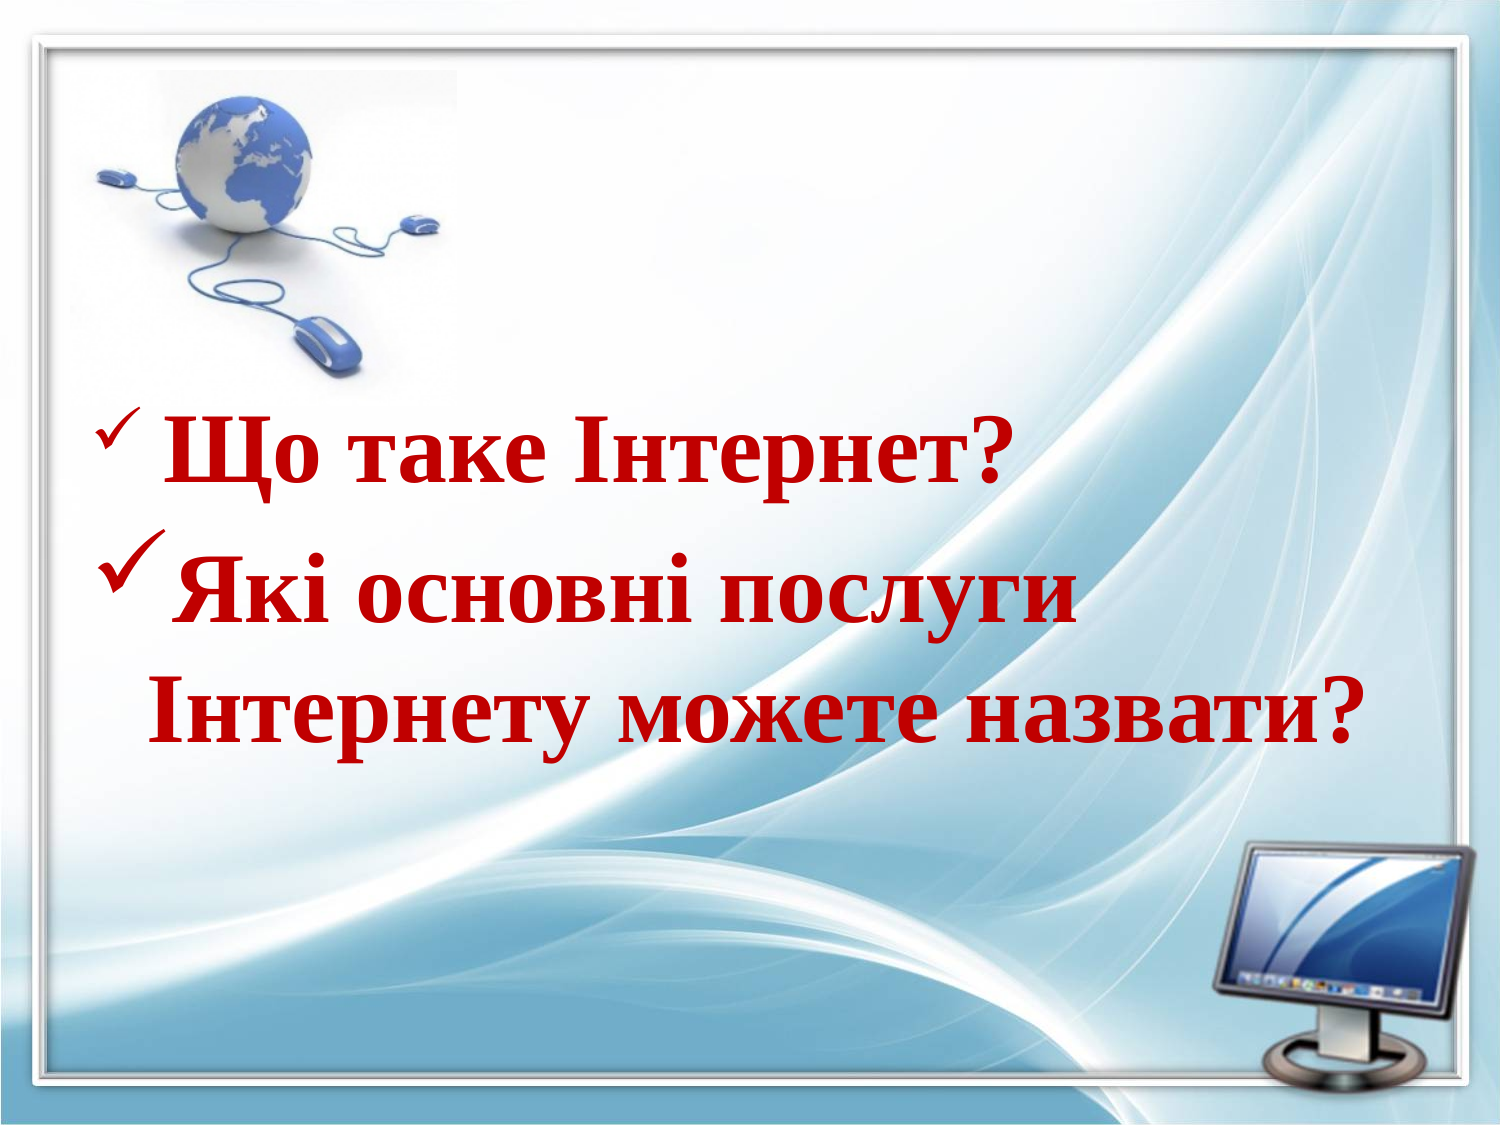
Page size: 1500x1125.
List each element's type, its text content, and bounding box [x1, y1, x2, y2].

list Що таке Інтернет? Які основні послуги Інтернету можете назвати? [74, 374, 1426, 1006]
picture [0, 0, 1500, 1125]
